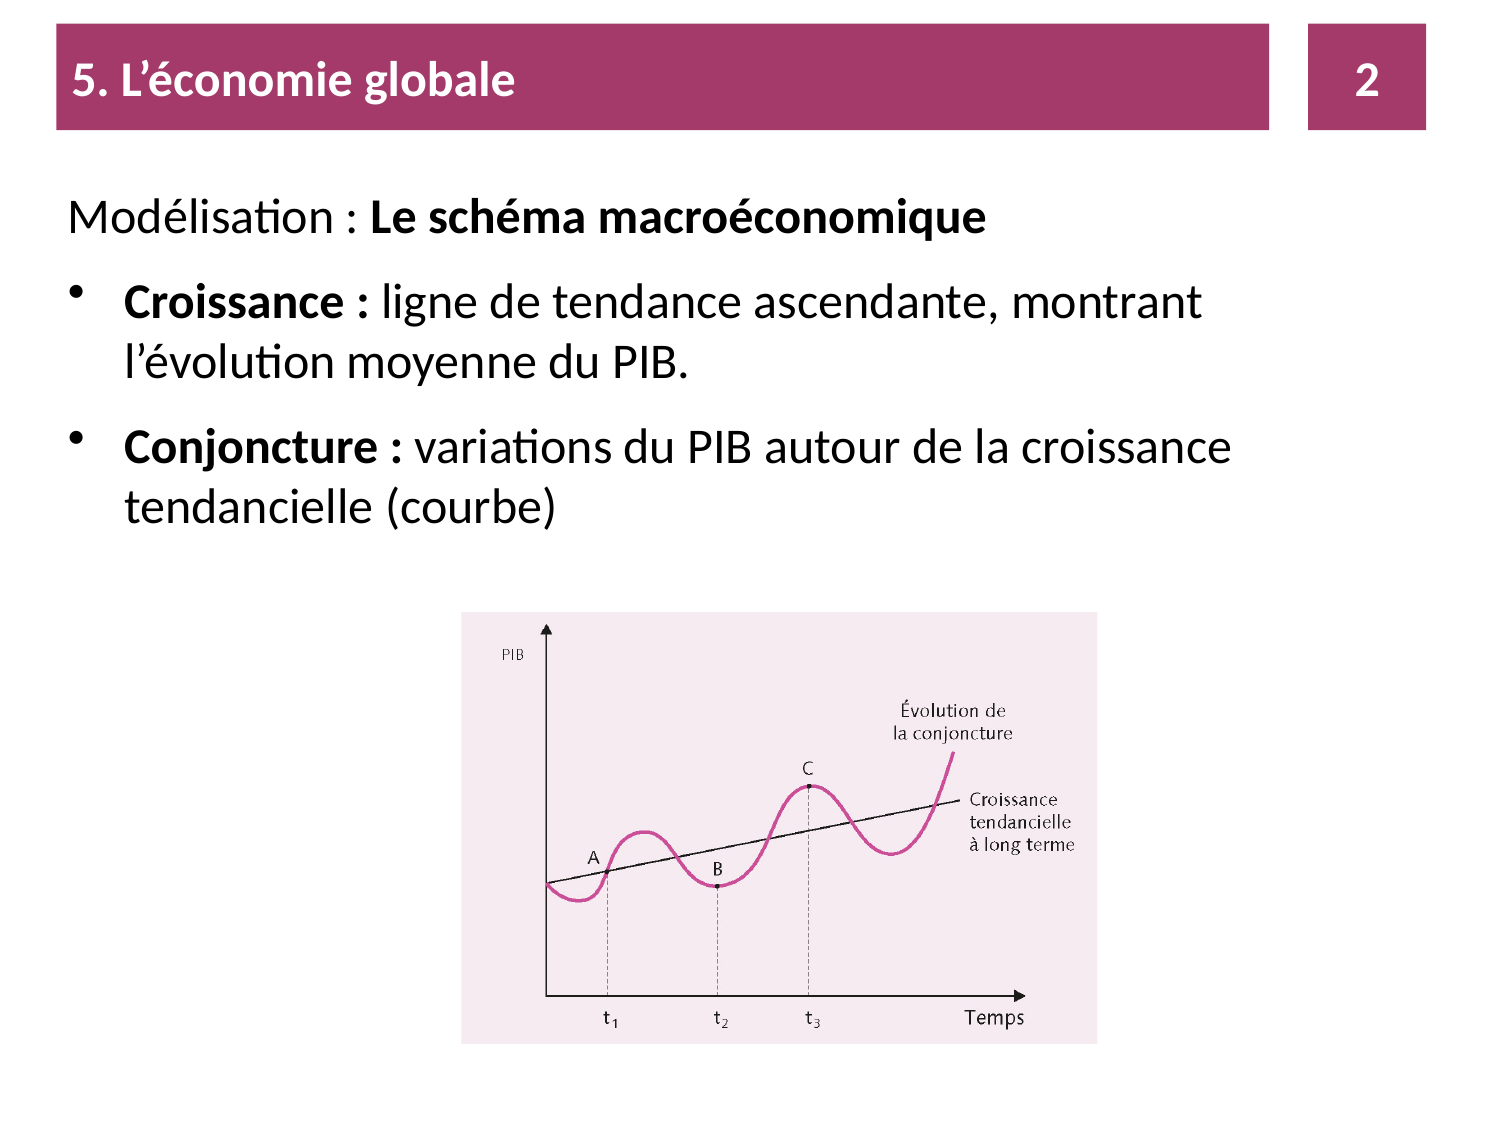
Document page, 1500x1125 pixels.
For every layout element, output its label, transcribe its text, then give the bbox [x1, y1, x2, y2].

text_box 2 [1308, 23, 1427, 131]
text_box Modélisation : Le schéma macroéconomique Croissance : ligne de tendance ascendante, montrant l’évolution moyenne du PIB. Conjoncture : variations du PIB autour de la croissance tendancielle (courbe) [53, 175, 1415, 721]
picture [461, 612, 1098, 1044]
text_box 5. L’économie globale [56, 23, 1270, 131]
